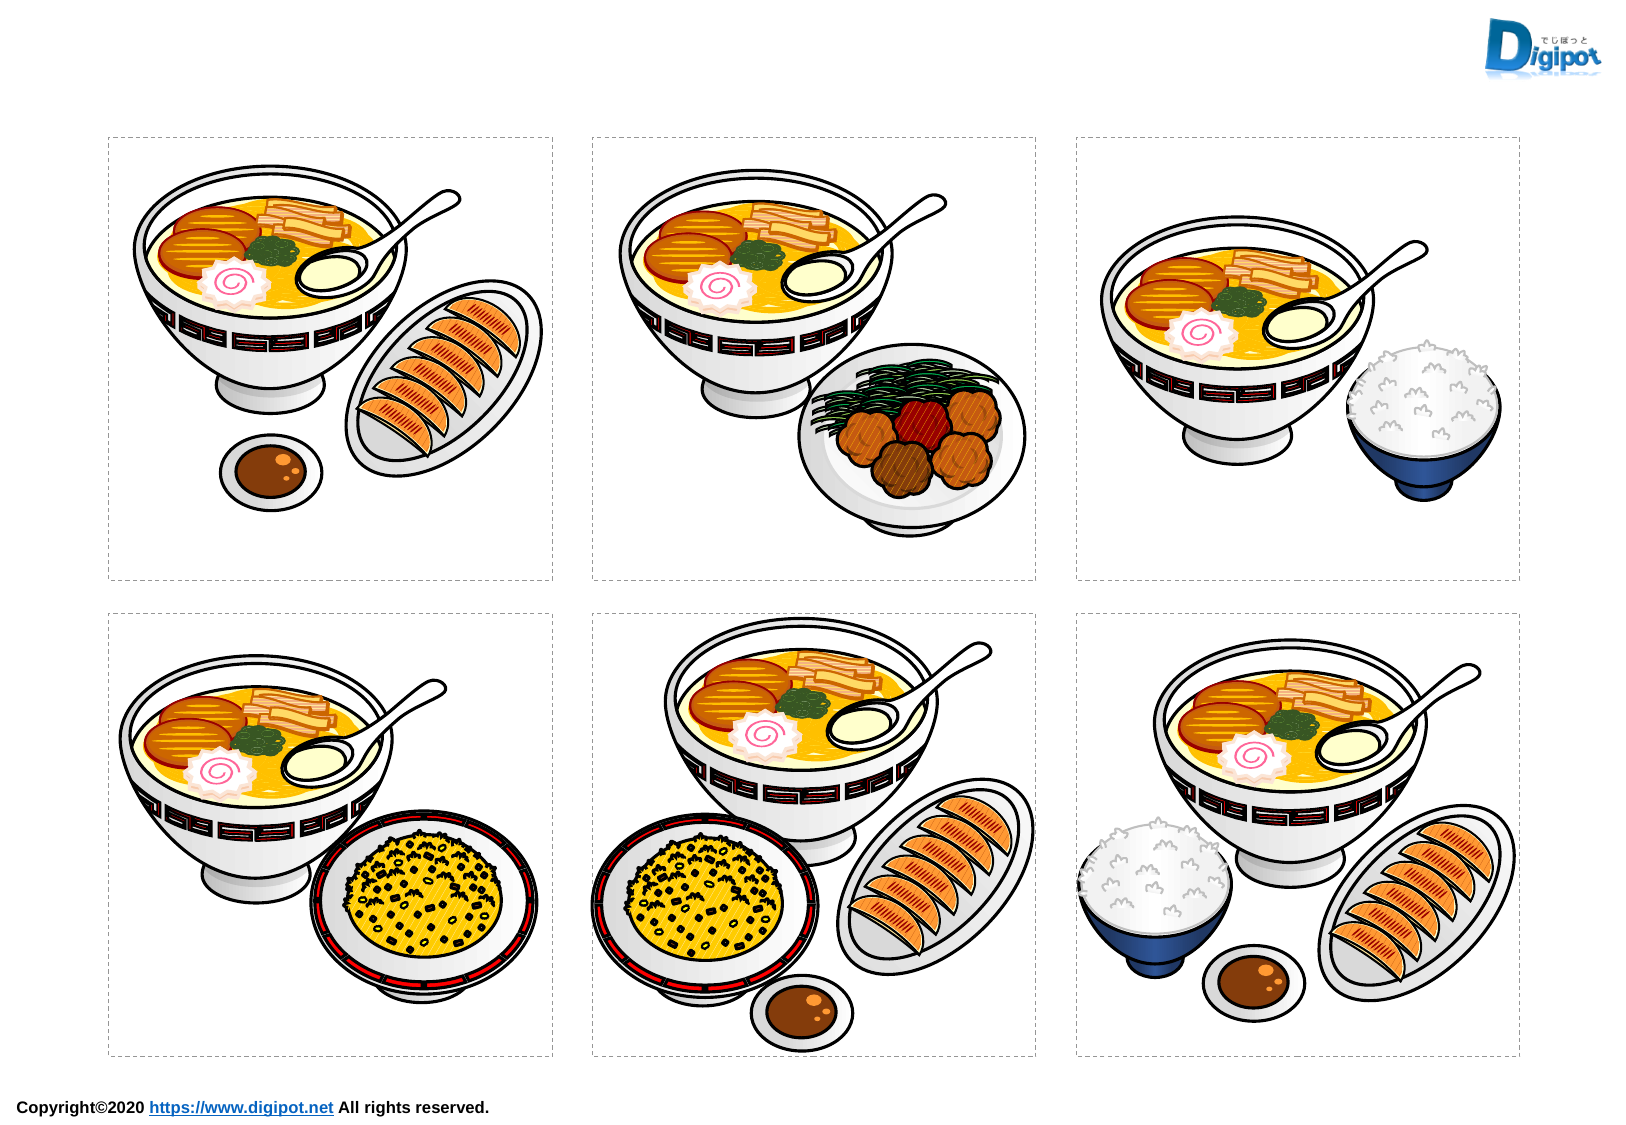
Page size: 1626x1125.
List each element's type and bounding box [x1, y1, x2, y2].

text_box [120, 655, 537, 1003]
text_box [1101, 216, 1500, 501]
text_box [592, 618, 1055, 1052]
text_box [1076, 640, 1536, 1022]
text_box [620, 170, 1025, 537]
text_box [134, 166, 563, 511]
picture [1485, 18, 1602, 82]
